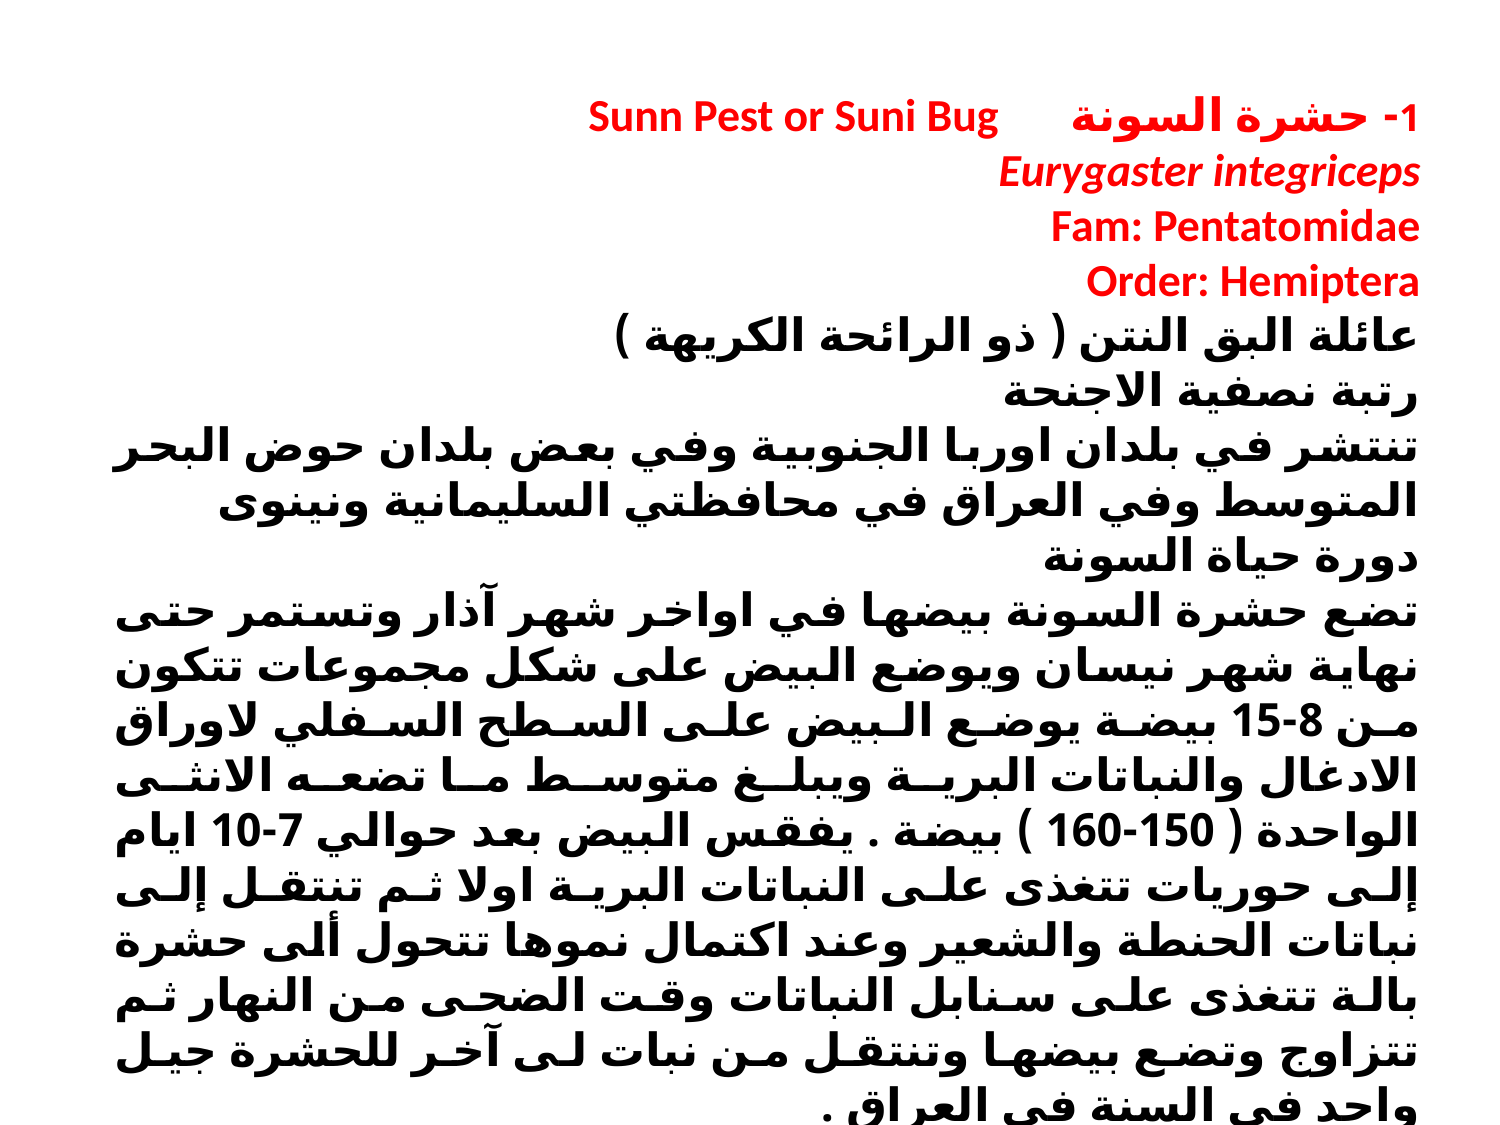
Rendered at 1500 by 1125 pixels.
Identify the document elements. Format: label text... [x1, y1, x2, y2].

text_box 1- حشرة السونة Sunn Pest or Suni Bug Eurygaster integriceps Fam: Pentatomidae Order: Hemiptera عائلة البق النتن ( ذو الرائحة الكريهة ) رتبة نصفية الاجنحة تنتشر في بلدان اوربا الجنوبية وفي بعض بلدان حوض البحر المتوسط وفي العراق في محافظتي السليمانية ونينوى دورة حياة السونة تضع حشرة السونة بيضها في اواخر شهر آذار وتستمر حتى نهاية شهر نيسان ويوضع البيض على شكل مجموعات تتكون من 8-15 بيضة يوضع البيض على السطح السفلي لاوراق الادغال والنباتات البرية ويبلغ متوسط ما تضعه الانثى الواحدة ( 150-160 ) بيضة . يفقس البيض بعد حوالي 7-10 ايام إلى حوريات تتغذى على النباتات البرية اولا ثم تنتقل إلى نباتات الحنطة والشعير وعند اكتمال نموها تتحول ألى حشرة بالة تتغذى على سنابل النباتات وقت الضحى من النهار ثم تتزاوج وتضع بيضها وتنتقل من نبات لى آخر للحشرة جيل واحد في السنة في العراق . [100, 78, 1436, 1125]
